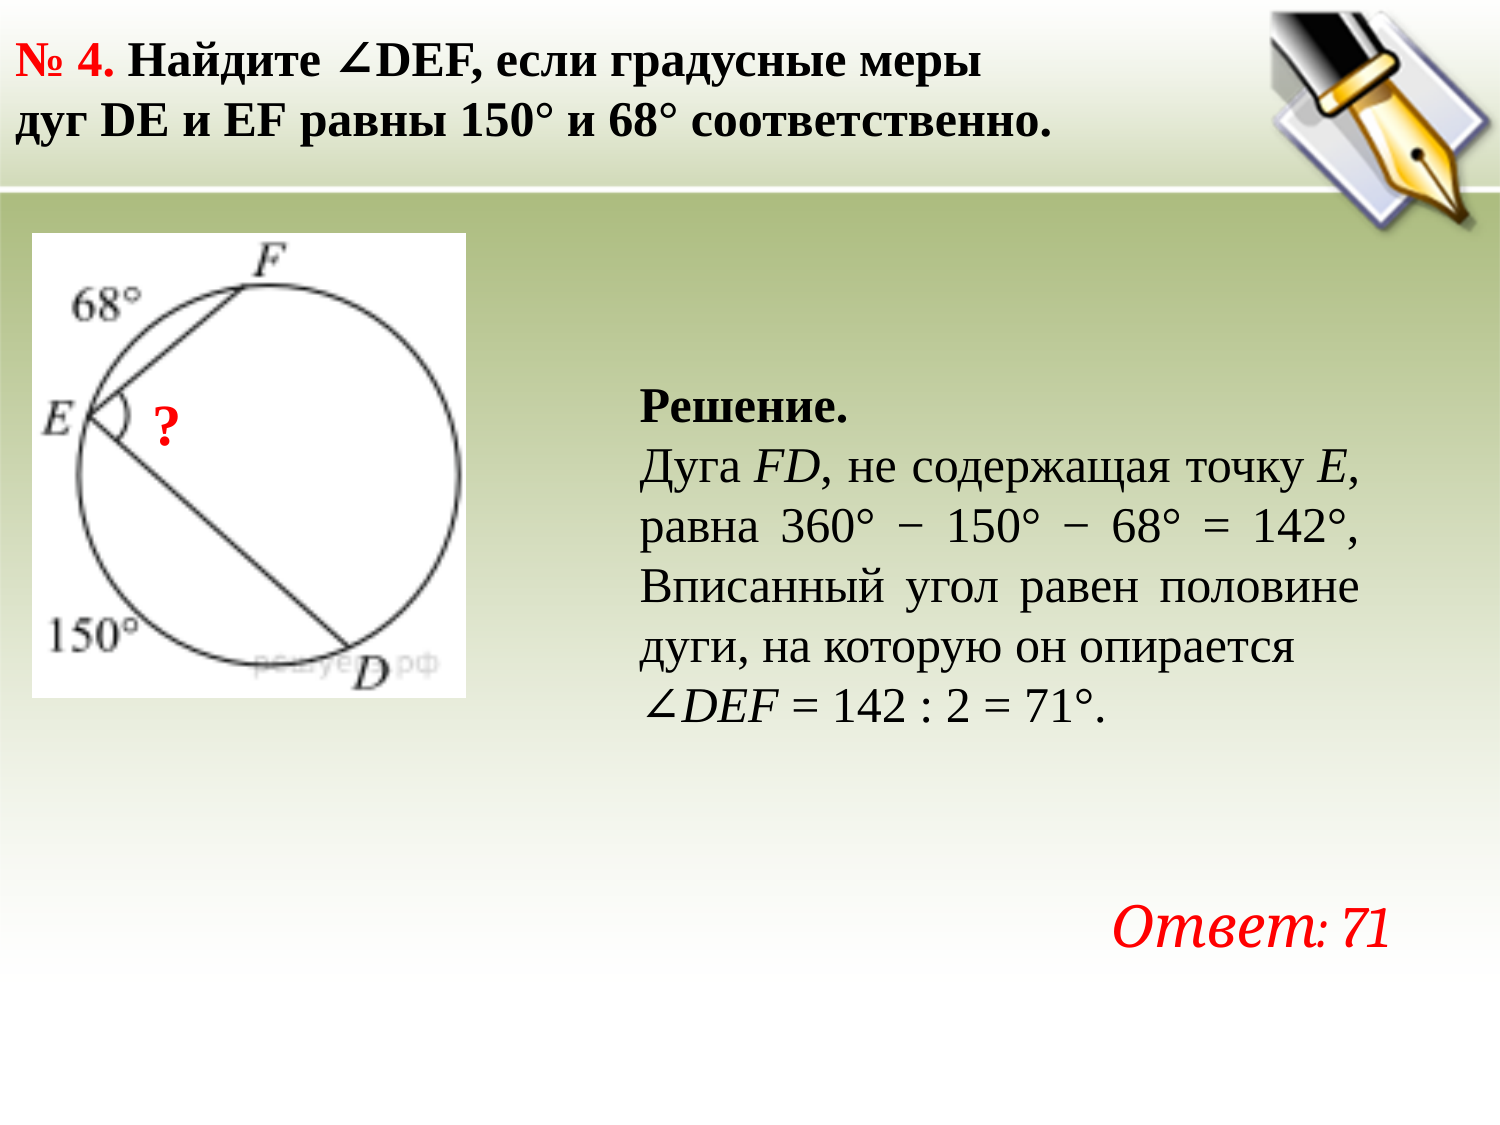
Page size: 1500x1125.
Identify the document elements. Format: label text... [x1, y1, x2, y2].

picture [0, 0, 1500, 1125]
text_box Ответ: 71 [1096, 877, 1405, 967]
text_box Решение. Дуга FD, не содержащая точку Е, равна 360° − 150° − 68° = 142°, Вписанный угол равен половине дуги, на которую он опирается ∠DEF = 142 : 2 = 71°. [624, 365, 1375, 801]
text_box № 4. Найдите ∠DEF, если градусные меры дуг DE и EF равны 150° и 68° соответственно. [0, 18, 1316, 214]
